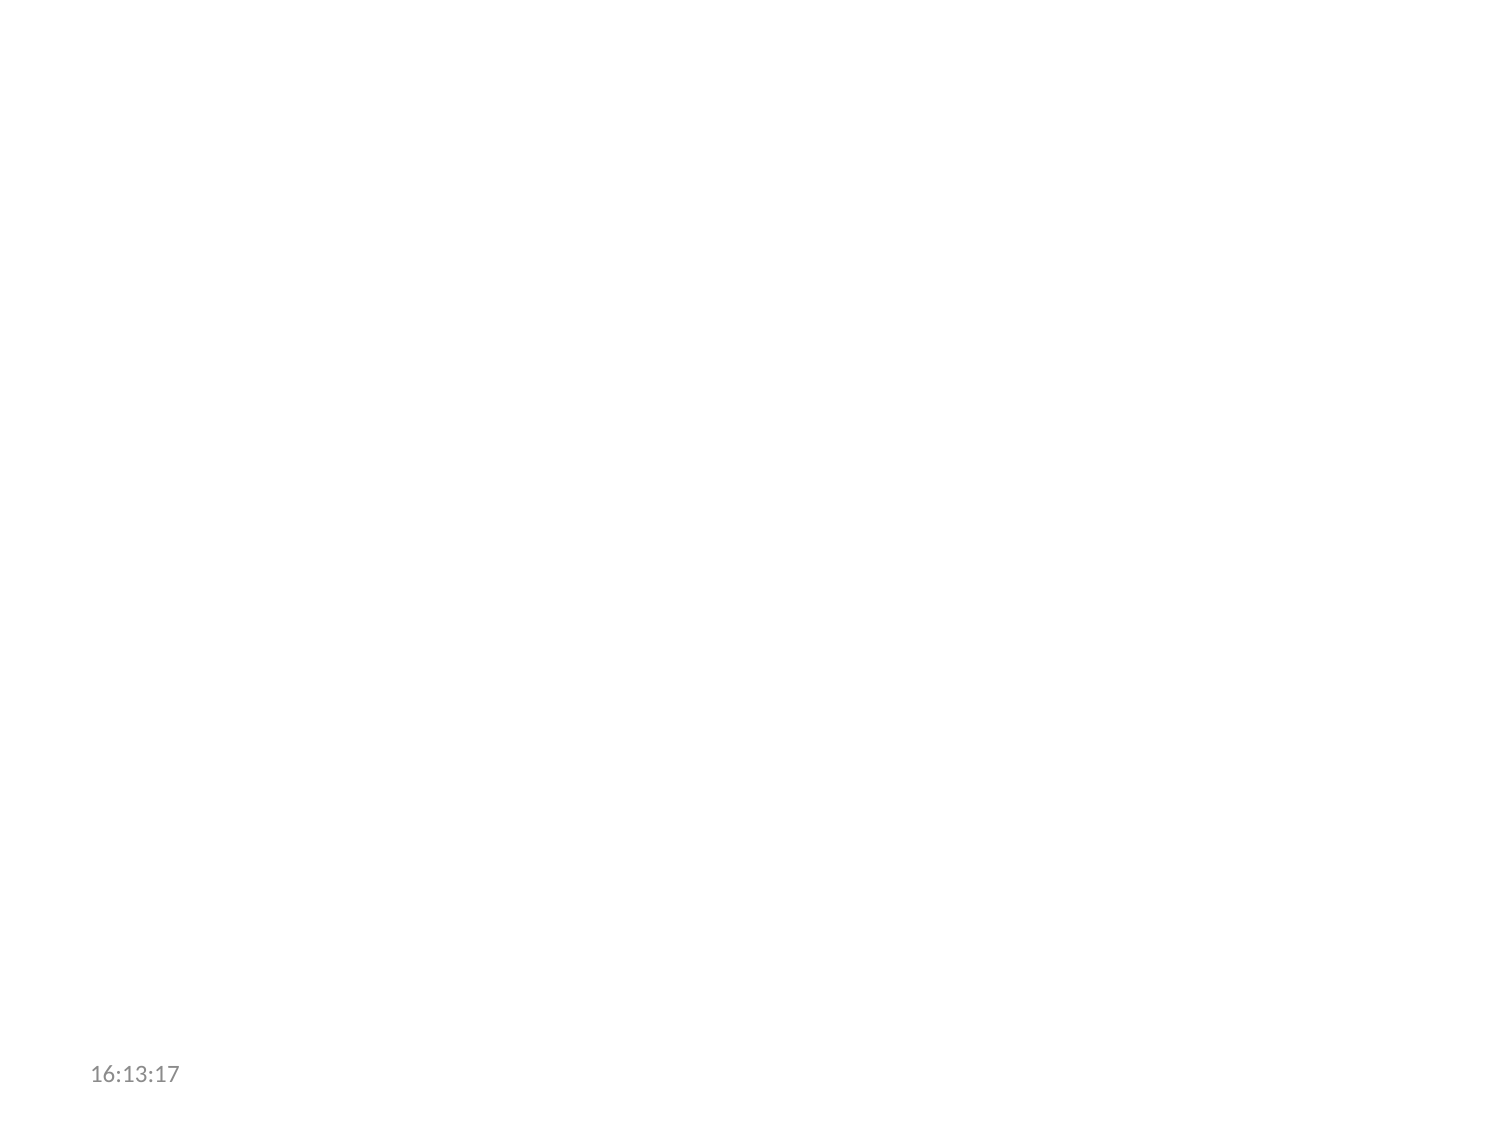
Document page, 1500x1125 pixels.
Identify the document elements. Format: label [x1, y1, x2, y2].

slide_number [75, 1042, 425, 1103]
